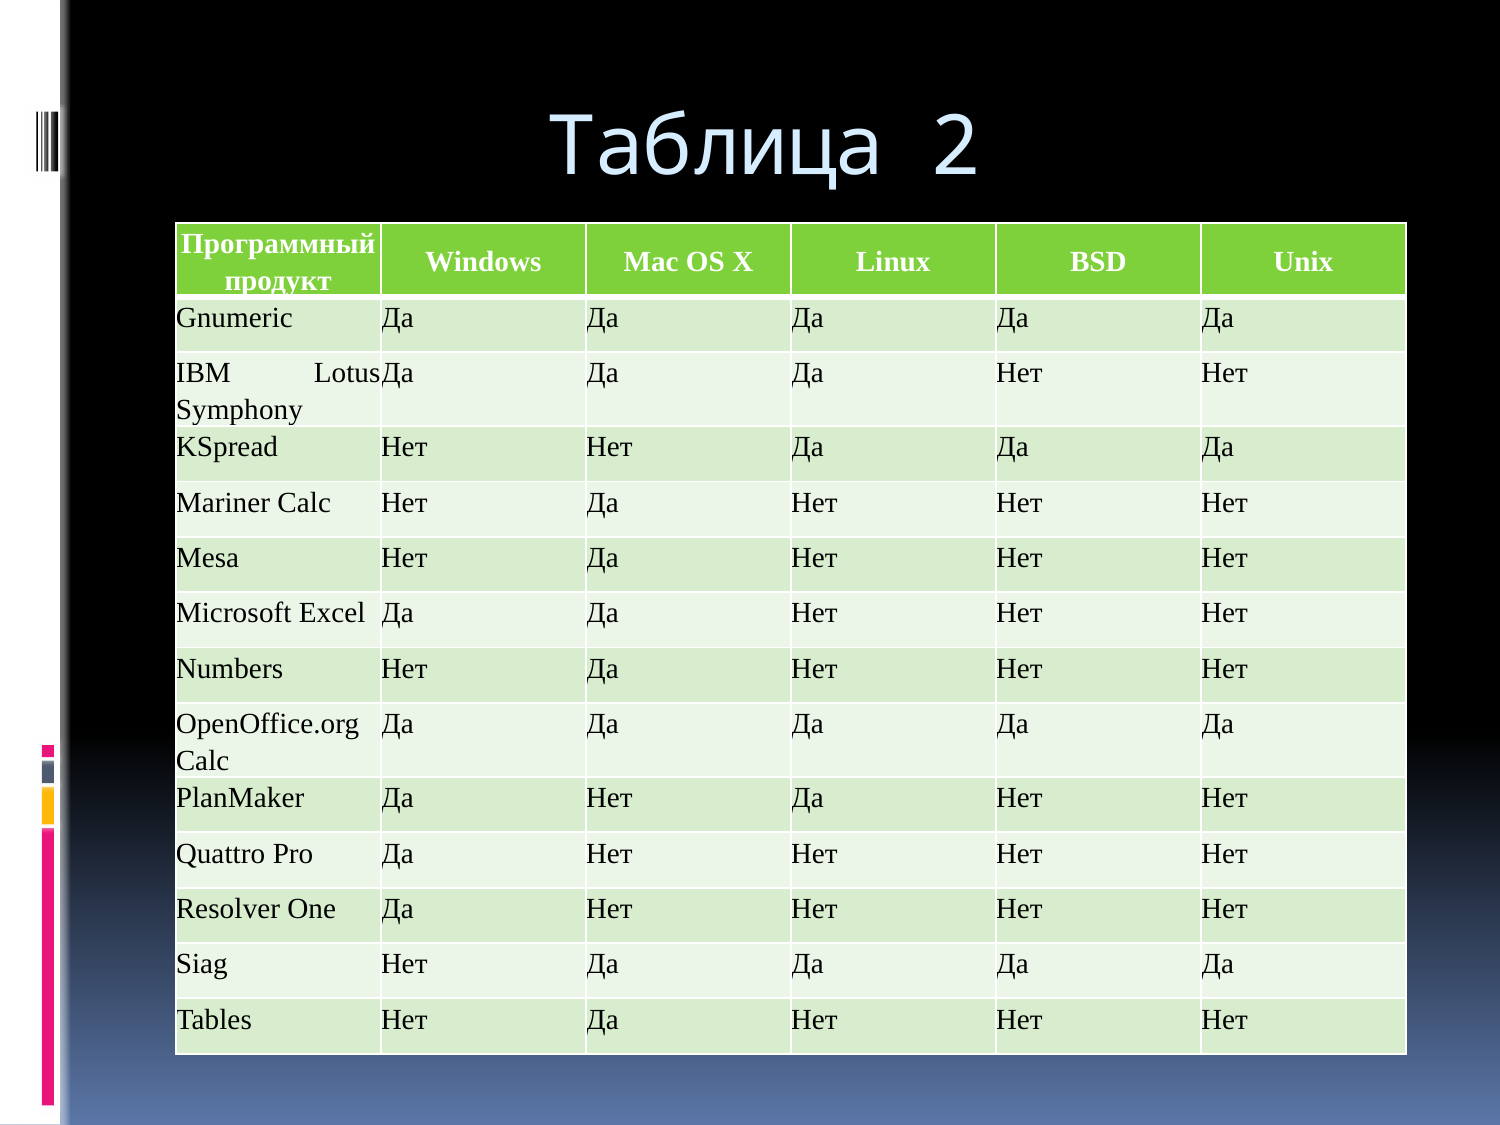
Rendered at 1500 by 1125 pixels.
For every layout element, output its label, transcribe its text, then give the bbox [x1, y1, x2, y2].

table_cell Gnumeric [177, 300, 380, 351]
table_cell Tables [177, 999, 380, 1053]
table_cell Нет [997, 538, 1200, 591]
table_cell Нет [587, 833, 790, 887]
table_cell Да [792, 300, 995, 351]
table_cell Да [587, 353, 790, 425]
table_cell KSpread [177, 427, 380, 481]
table_cell Да [587, 704, 790, 776]
table_cell Да [382, 778, 585, 831]
table_cell Да [382, 889, 585, 942]
table_cell Да [1202, 300, 1405, 351]
table_cell Нет [382, 944, 585, 997]
table_header Linux [792, 224, 995, 294]
table_header Unix [1202, 224, 1405, 294]
table_cell Нет [1202, 778, 1405, 831]
table_cell Нет [997, 353, 1200, 425]
table_cell Нет [382, 999, 585, 1053]
table_cell Microsoft Excel [177, 593, 380, 647]
table_cell Да [587, 999, 790, 1053]
title Таблица 2 [150, 83, 1425, 234]
table_cell Да [382, 593, 585, 647]
table_cell Нет [1202, 999, 1405, 1053]
table_cell Да [1202, 427, 1405, 481]
table_cell Нет [1202, 353, 1405, 425]
table_cell Resolver One [177, 889, 380, 942]
table_cell Нет [792, 482, 995, 536]
table_header Windows [382, 224, 585, 294]
table_cell Нет [792, 833, 995, 887]
table_cell IBM Lotus Symphony [177, 353, 380, 425]
table_cell Нет [997, 889, 1200, 942]
table_cell Да [382, 704, 585, 776]
table_cell Да [792, 944, 995, 997]
table_cell Да [1202, 944, 1405, 997]
table_cell Да [587, 482, 790, 536]
table_cell Да [382, 300, 585, 351]
table_cell Нет [792, 999, 995, 1053]
table_cell Нет [587, 889, 790, 942]
table_cell Нет [792, 889, 995, 942]
table_cell Да [997, 944, 1200, 997]
table_header Mac OS X [587, 224, 790, 294]
table_cell Siag [177, 944, 380, 997]
table_cell Нет [792, 593, 995, 647]
table_cell Нет [1202, 593, 1405, 647]
table_cell Да [997, 427, 1200, 481]
table_cell Mesa [177, 538, 380, 591]
table_cell Нет [587, 778, 790, 831]
table_cell Нет [997, 778, 1200, 831]
table_cell Нет [997, 593, 1200, 647]
table_cell Нет [997, 648, 1200, 702]
table_cell Нет [587, 427, 790, 481]
table_cell Да [997, 300, 1200, 351]
table_cell Да [792, 704, 995, 776]
table_cell Да [382, 353, 585, 425]
table_cell Да [1202, 704, 1405, 776]
table_cell Mariner Calc [177, 482, 380, 536]
table_cell Нет [1202, 648, 1405, 702]
table_cell Да [382, 833, 585, 887]
table_cell Нет [382, 427, 585, 481]
table_cell Нет [997, 833, 1200, 887]
table_cell Да [587, 538, 790, 591]
table_header Программный продукт [177, 224, 380, 294]
table_cell Нет [1202, 538, 1405, 591]
table_cell Нет [382, 538, 585, 591]
table_header BSD [997, 224, 1200, 294]
table_cell Да [792, 353, 995, 425]
table_cell Нет [792, 538, 995, 591]
table_cell Да [587, 300, 790, 351]
table_cell Нет [1202, 482, 1405, 536]
table_cell Нет [1202, 833, 1405, 887]
table_cell OpenOffice.org Calc [177, 704, 380, 776]
table_cell Нет [1202, 889, 1405, 942]
table_cell Да [587, 648, 790, 702]
table_cell Нет [382, 648, 585, 702]
table_cell Да [792, 778, 995, 831]
table_cell Нет [382, 482, 585, 536]
table_cell Да [997, 704, 1200, 776]
table_cell Нет [997, 999, 1200, 1053]
table_cell Нет [997, 482, 1200, 536]
table_cell Да [587, 944, 790, 997]
table_cell Numbers [177, 648, 380, 702]
table_cell PlanMaker [177, 778, 380, 831]
table_cell Нет [792, 648, 995, 702]
table_cell Да [792, 427, 995, 481]
table_cell Quattro Pro [177, 833, 380, 887]
table_cell Да [587, 593, 790, 647]
